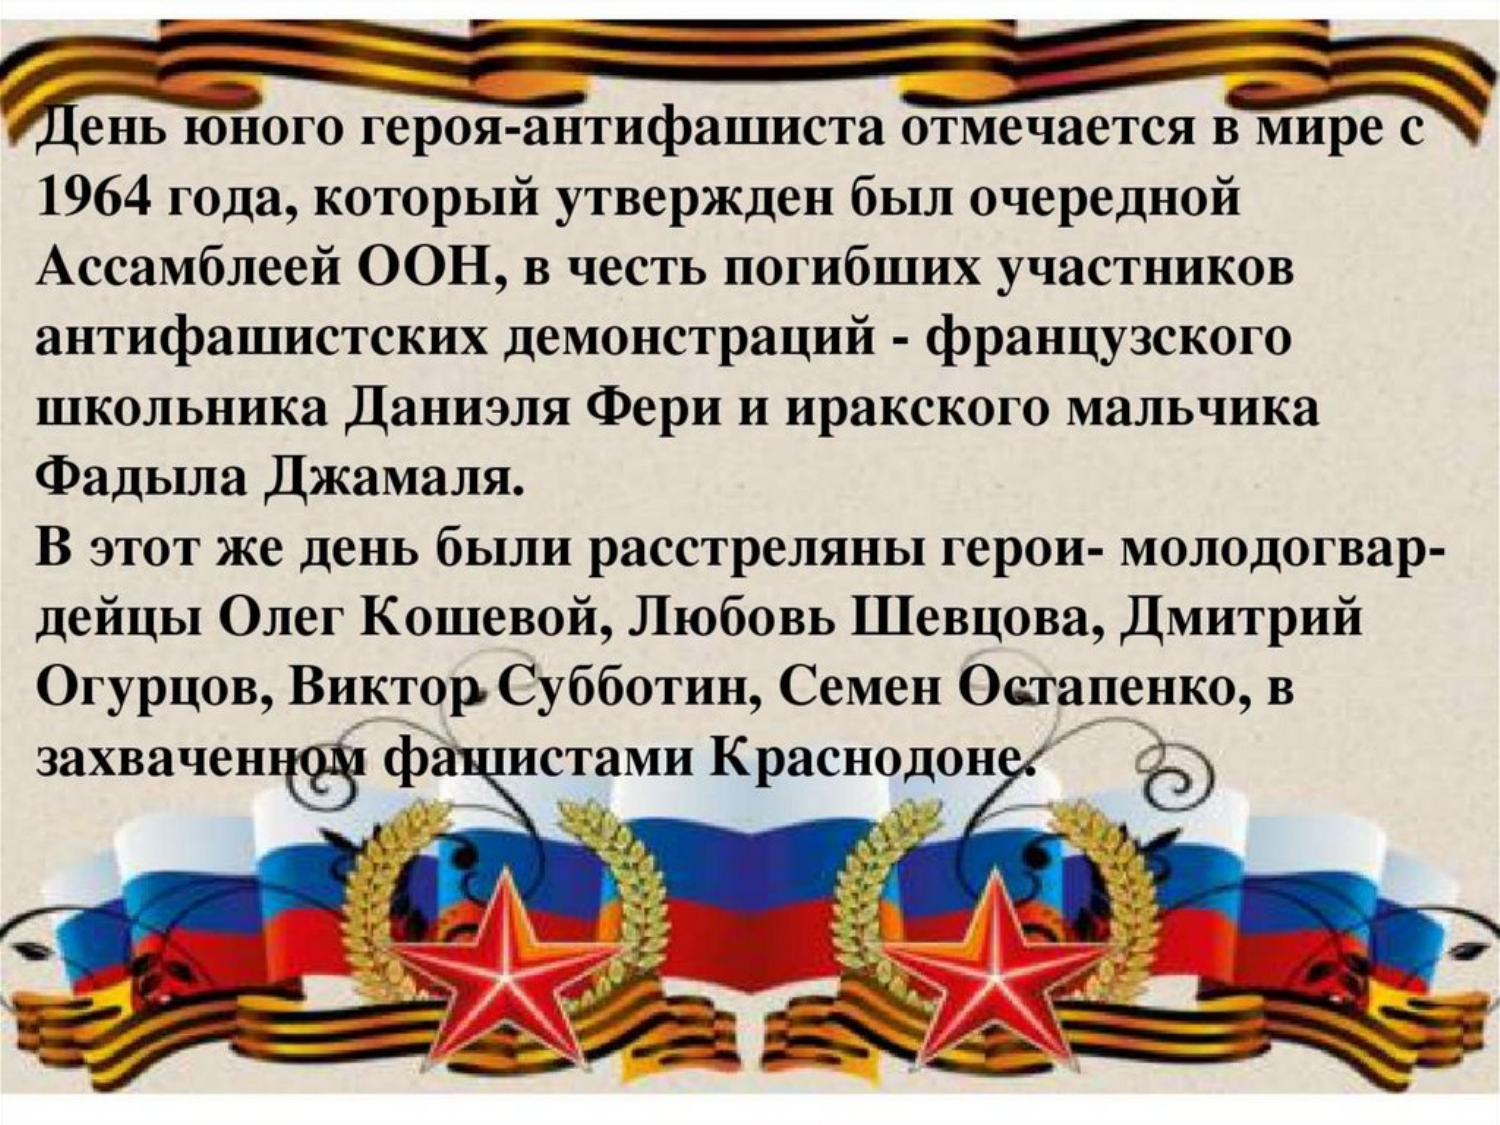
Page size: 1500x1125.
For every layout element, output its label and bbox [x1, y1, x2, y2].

list [0, 0, 1500, 1125]
